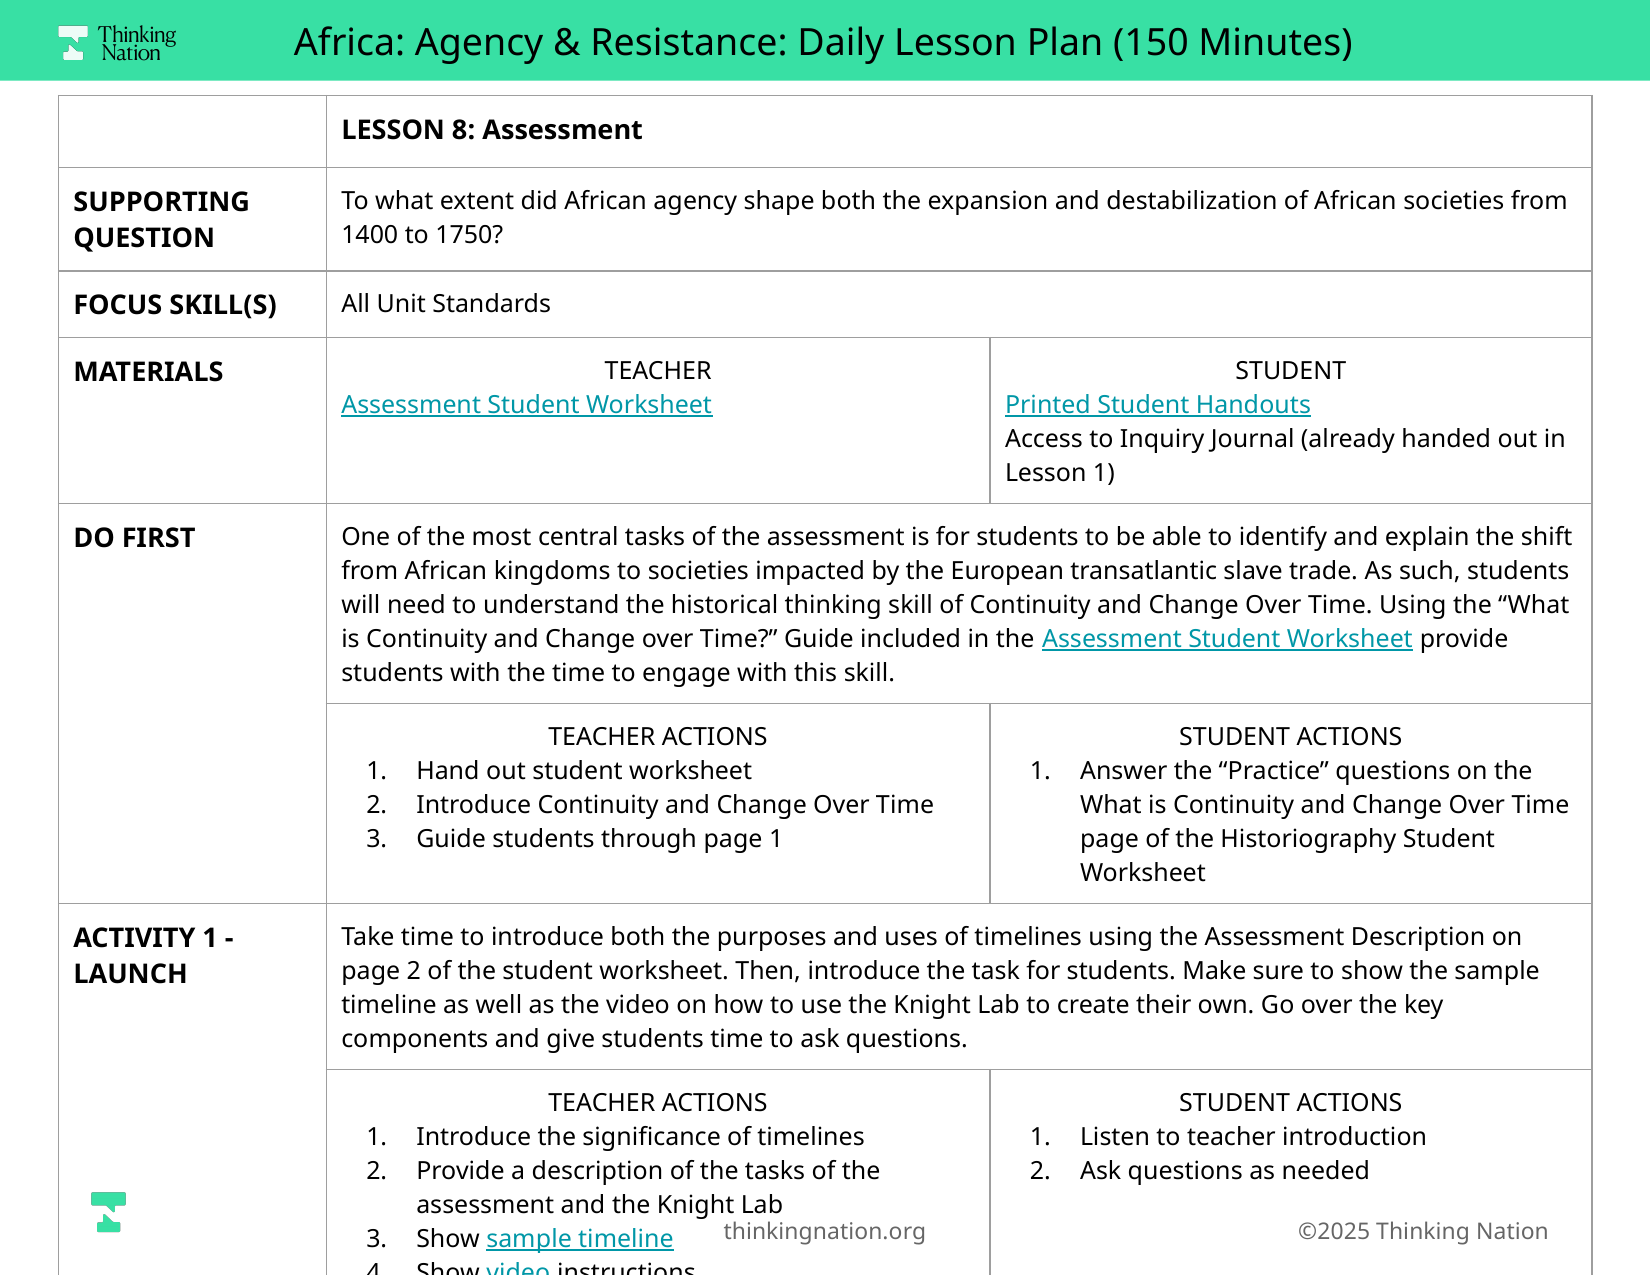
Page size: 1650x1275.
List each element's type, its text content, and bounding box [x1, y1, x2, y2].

picture [80, 1184, 136, 1240]
table_cell One of the most central tasks of the assessment is for students to be able to identify and explain the shift from African kingdoms to societies impacted by the European transatlantic slave trade. As such, students will need to understand the historical thinking skill of Continuity and Change Over Time. Using the “What is Continuity and Change over Time?” Guide included in the Assessment Student Worksheet provide students with the time to engage with this skill. [327, 504, 1591, 703]
table_cell STUDENT Printed Student Handouts Access to Inquiry Journal (already handed out in Lesson 1) [991, 338, 1591, 503]
table_cell All Unit Standards [327, 272, 1591, 337]
table_cell ACTIVITY 1 - LAUNCH [59, 904, 326, 1275]
table_cell FOCUS SKILL(S) [59, 272, 326, 337]
text_box Africa: Agency & Resistance: Daily Lesson Plan (150 Minutes) [0, 0, 1650, 81]
picture [45, 14, 180, 85]
table_cell TEACHER ACTIONS Introduce the significance of timelines Provide a description of the tasks of the assessment and the Knight Lab Show sample timeline Show video instructions [327, 1070, 989, 1275]
table_cell Take time to introduce both the purposes and uses of timelines using the Assessment Description on page 2 of the student worksheet. Then, introduce the task for students. Make sure to show the sample timeline as well as the video on how to use the Knight Lab to create their own. Go over the key components and give students time to ask questions. [327, 904, 1591, 1069]
table_header LESSON 8: Assessment [327, 96, 1591, 167]
table_cell MATERIALS [59, 338, 326, 503]
table_cell STUDENT ACTIONS Listen to teacher introduction Ask questions as needed [991, 1070, 1591, 1275]
table_header [59, 96, 326, 167]
table_cell TEACHER Assessment Student Worksheet [327, 338, 989, 503]
table_cell SUPPORTING QUESTION [59, 168, 326, 270]
table_cell DO FIRST [59, 504, 326, 903]
table_cell STUDENT ACTIONS Answer the “Practice” questions on the What is Continuity and Change Over Time page of the Historiography Student Worksheet [991, 704, 1591, 903]
table_cell TEACHER ACTIONS Hand out student worksheet Introduce Continuity and Change Over Time Guide students through page 1 [327, 704, 989, 903]
table_cell To what extent did African agency shape both the expansion and destabilization of African societies from 1400 to 1750? [327, 168, 1591, 270]
